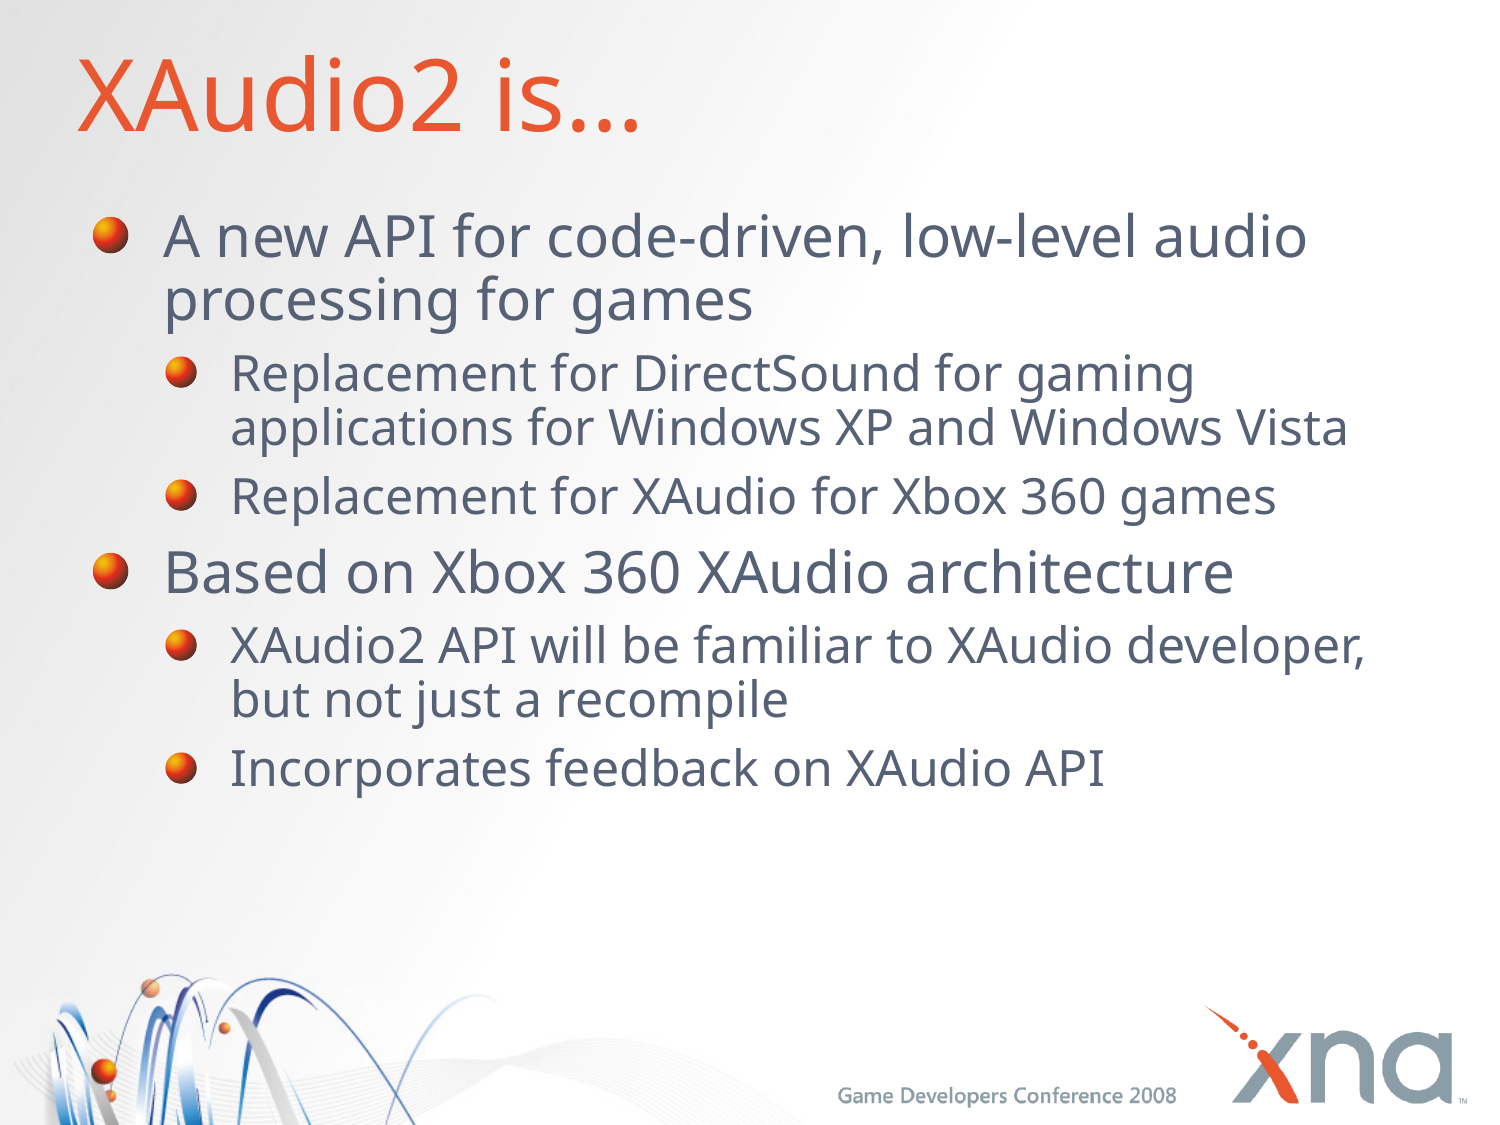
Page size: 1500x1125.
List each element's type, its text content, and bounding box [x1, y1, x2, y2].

title XAudio2 is… [61, 37, 1460, 161]
list A new API for code-driven, low-level audio processing for games Replacement for DirectSound for gaming applications for Windows XP and Windows Vista Replacement for XAudio for Xbox 360 games Based on Xbox 360 XAudio architecture XAudio2 API will be familiar to XAudio developer, but not just a recompile Incorporates feedback on XAudio API [74, 199, 1426, 821]
picture [0, 0, 1500, 1125]
